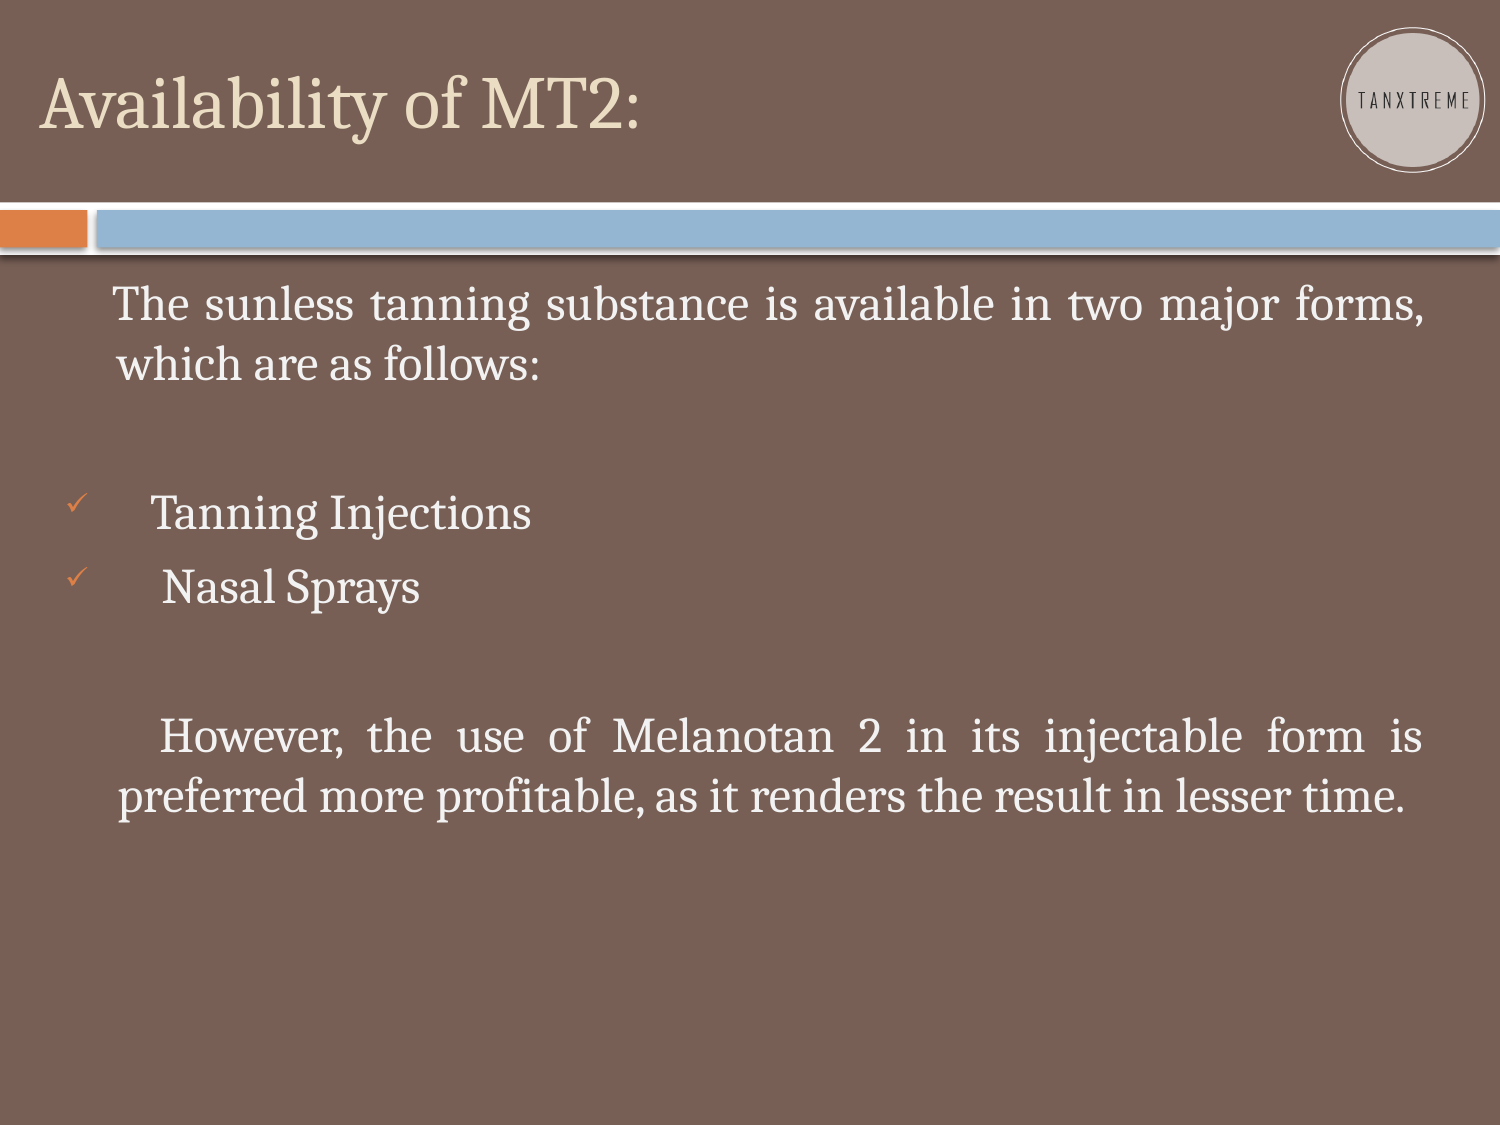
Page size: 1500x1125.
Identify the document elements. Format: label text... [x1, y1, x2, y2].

title Availability of MT2: [24, 62, 1363, 225]
list The sunless tanning substance is available in two major forms, which are as follows: Tanning Injections Nasal Sprays However, the use of Melanotan 2 in its injectable form is preferred more profitable, as it renders the result in lesser time. [50, 262, 1438, 1125]
picture [1337, 24, 1488, 176]
